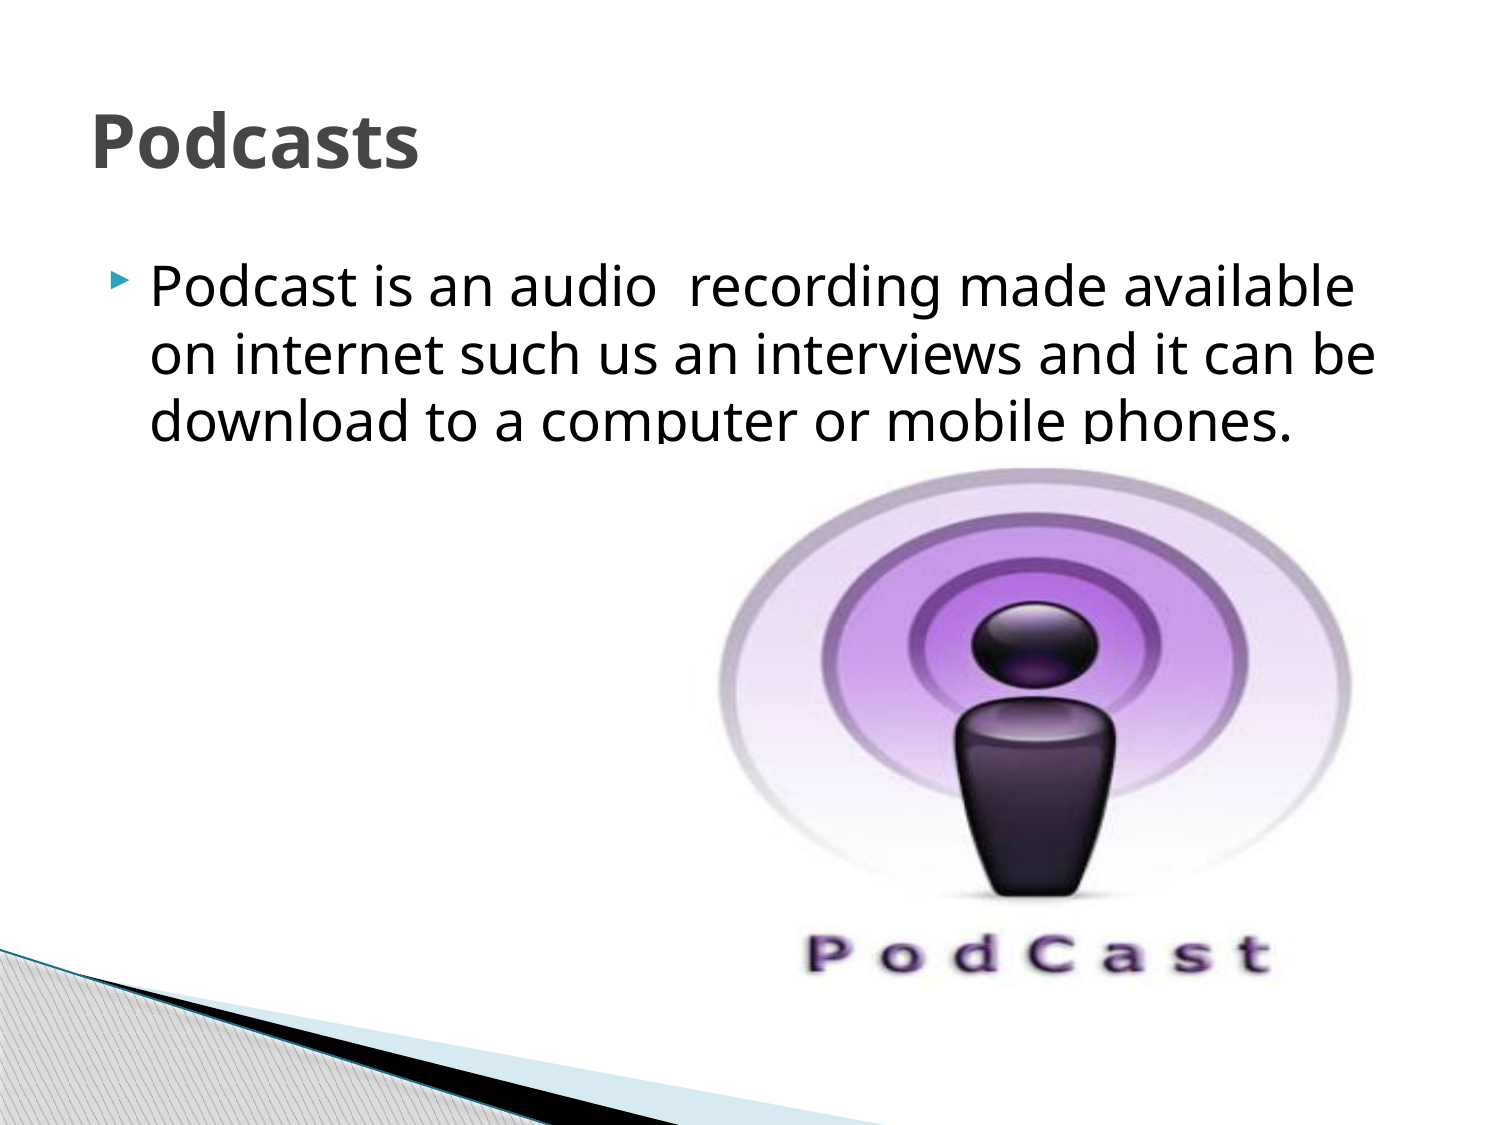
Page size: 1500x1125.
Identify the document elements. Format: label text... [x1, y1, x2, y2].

title Podcasts [75, 45, 1425, 233]
picture [619, 444, 1459, 1024]
list Podcast is an audio recording made available on internet such us an interviews and it can be download to a computer or mobile phones. [75, 243, 1425, 986]
